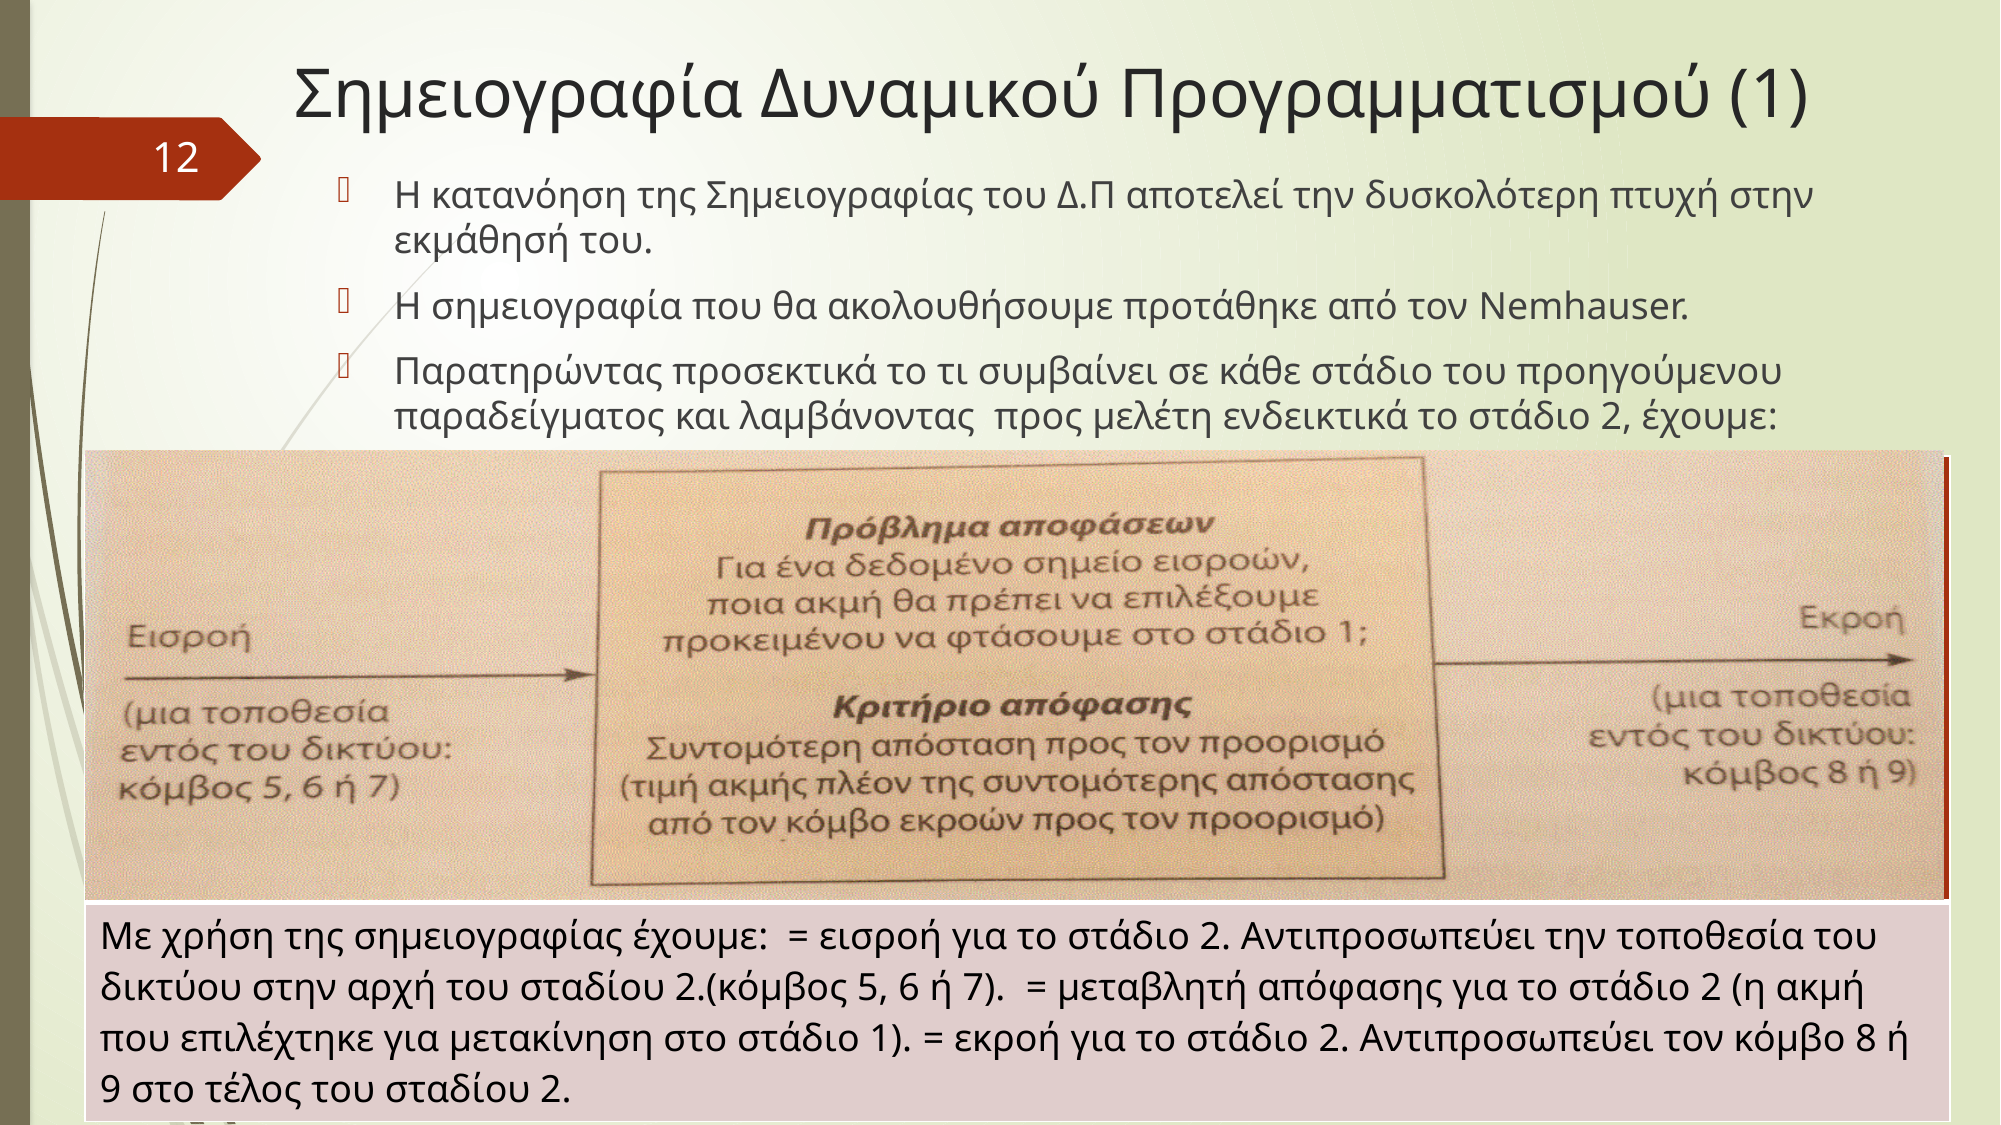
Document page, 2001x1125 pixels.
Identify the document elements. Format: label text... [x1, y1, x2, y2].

title Σημειογραφία Δυναμικού Προγραμματισμού (1) [279, 42, 1948, 157]
slide_number 12 [87, 129, 216, 190]
list Η κατανόηση της Σημειογραφίας του Δ.Π αποτελεί την δυσκολότερη πτυχή στην εκμάθησή του. Η σημειογραφία που θα ακολουθήσουμε προτάθηκε από τον Nemhauser. Παρατηρώντας προσεκτικά το τι συμβαίνει σε κάθε στάδιο του προηγούμενου παραδείγματος και λαμβάνοντας προς μελέτη ενδεικτικά το στάδιο 2, έχουμε: [322, 163, 1888, 448]
picture [84, 450, 1944, 901]
